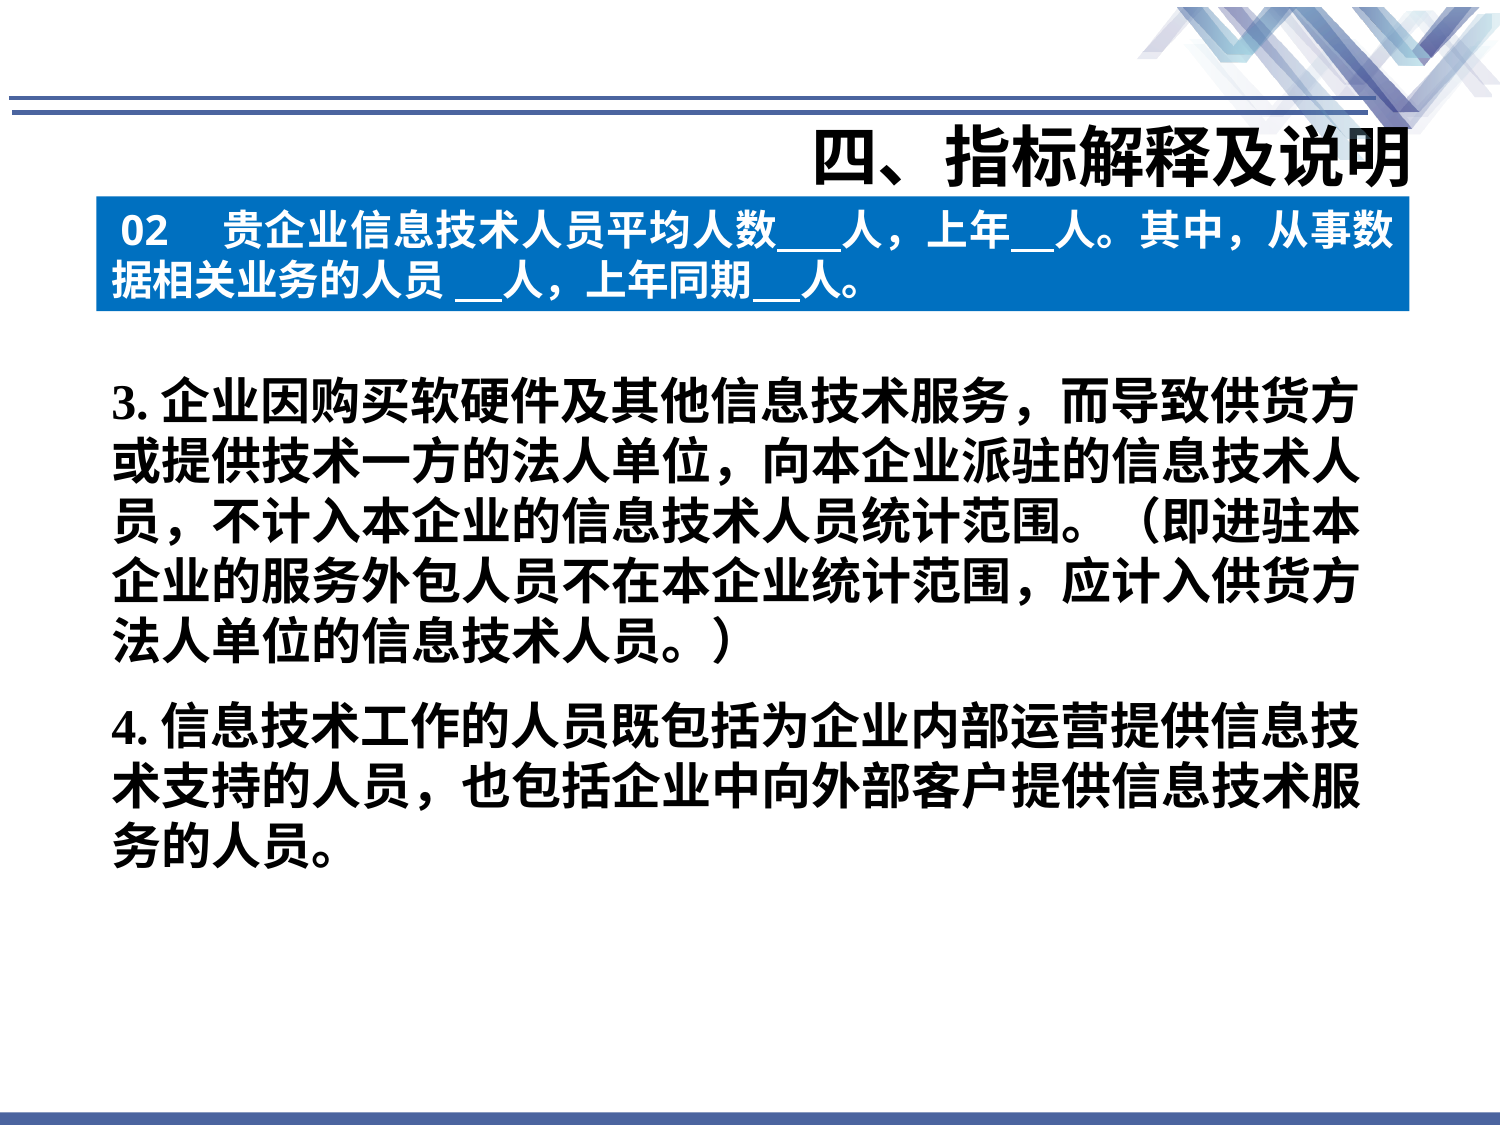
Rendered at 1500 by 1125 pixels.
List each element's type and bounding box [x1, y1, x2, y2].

text_box [0, 7, 1500, 1125]
